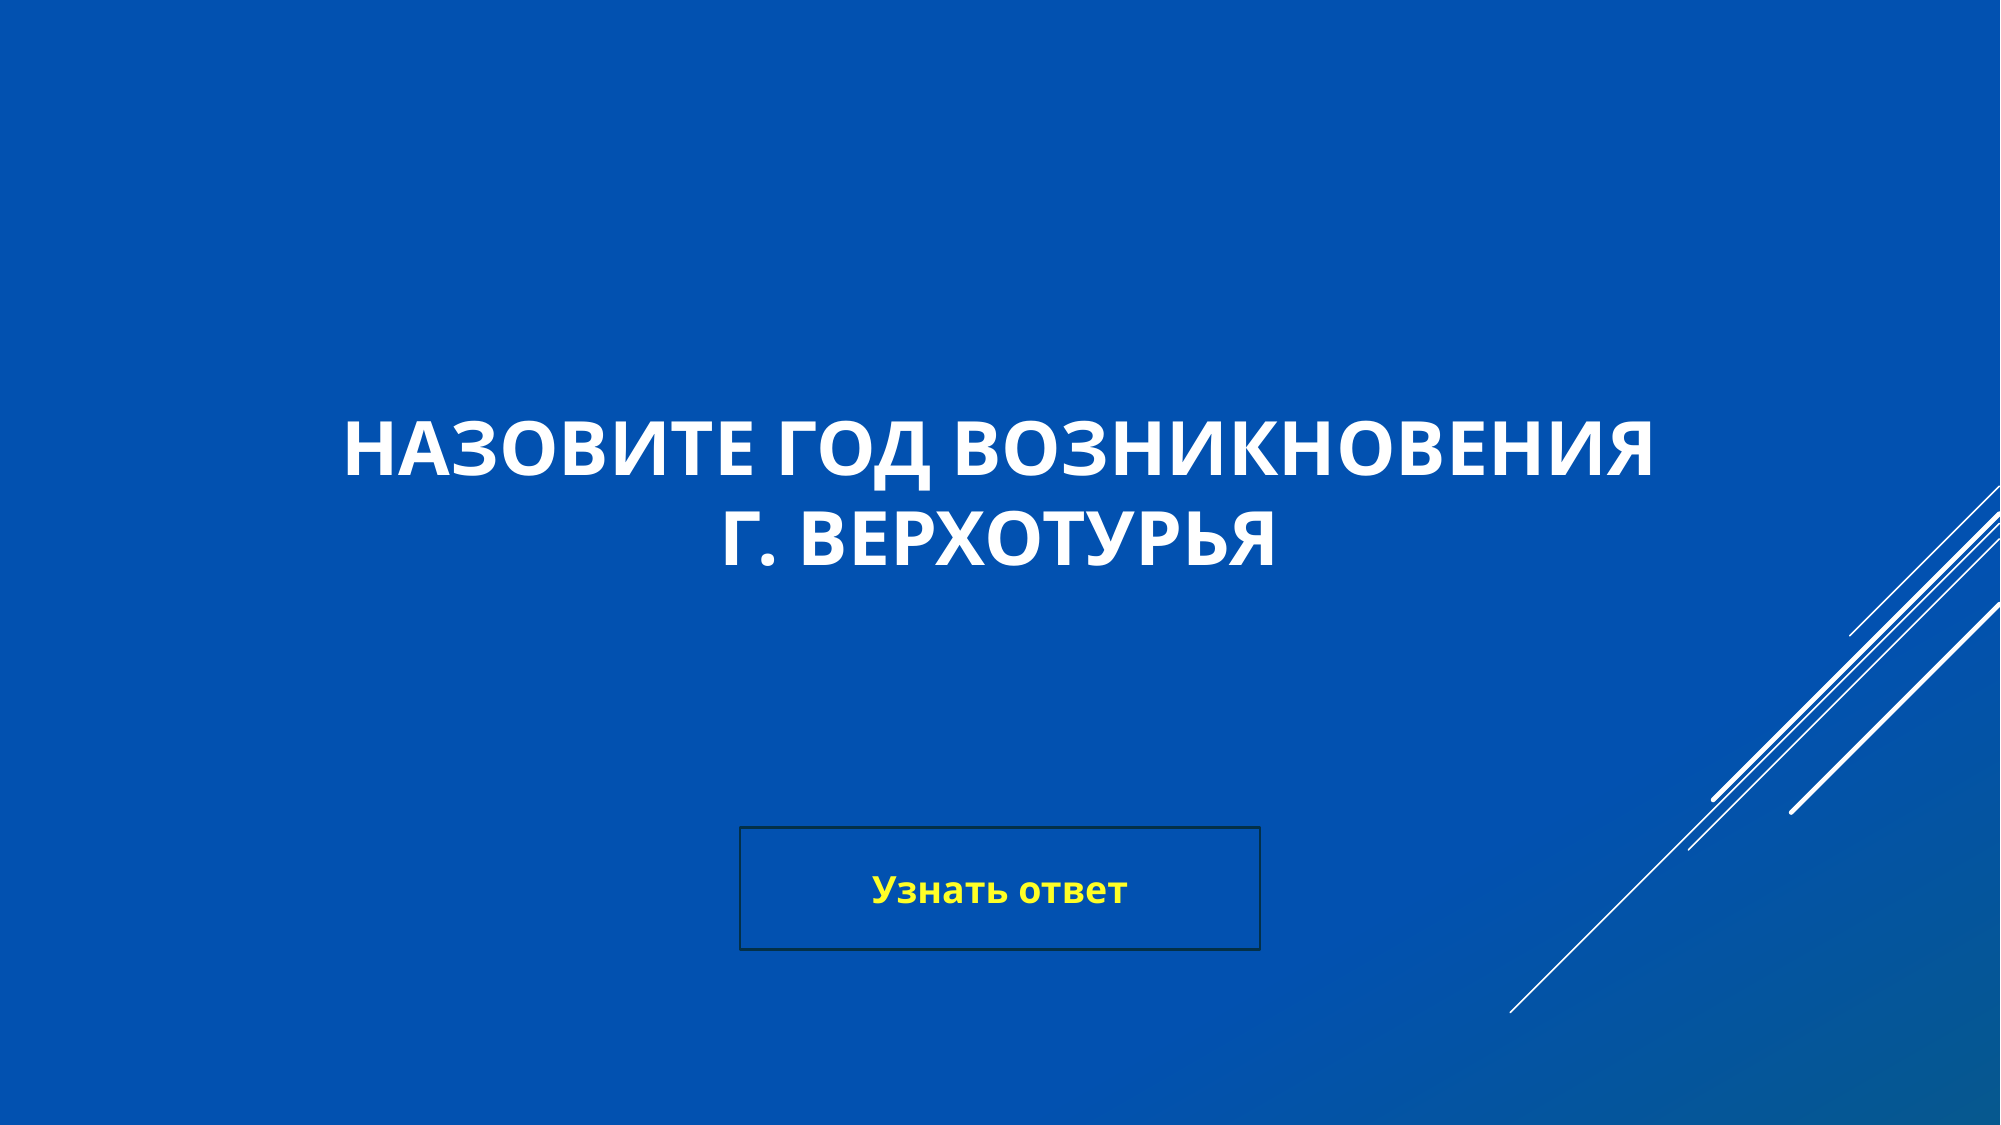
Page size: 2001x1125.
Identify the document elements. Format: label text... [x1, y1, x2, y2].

title Назовите год возникновения г. Верхотурья [300, 366, 1700, 614]
